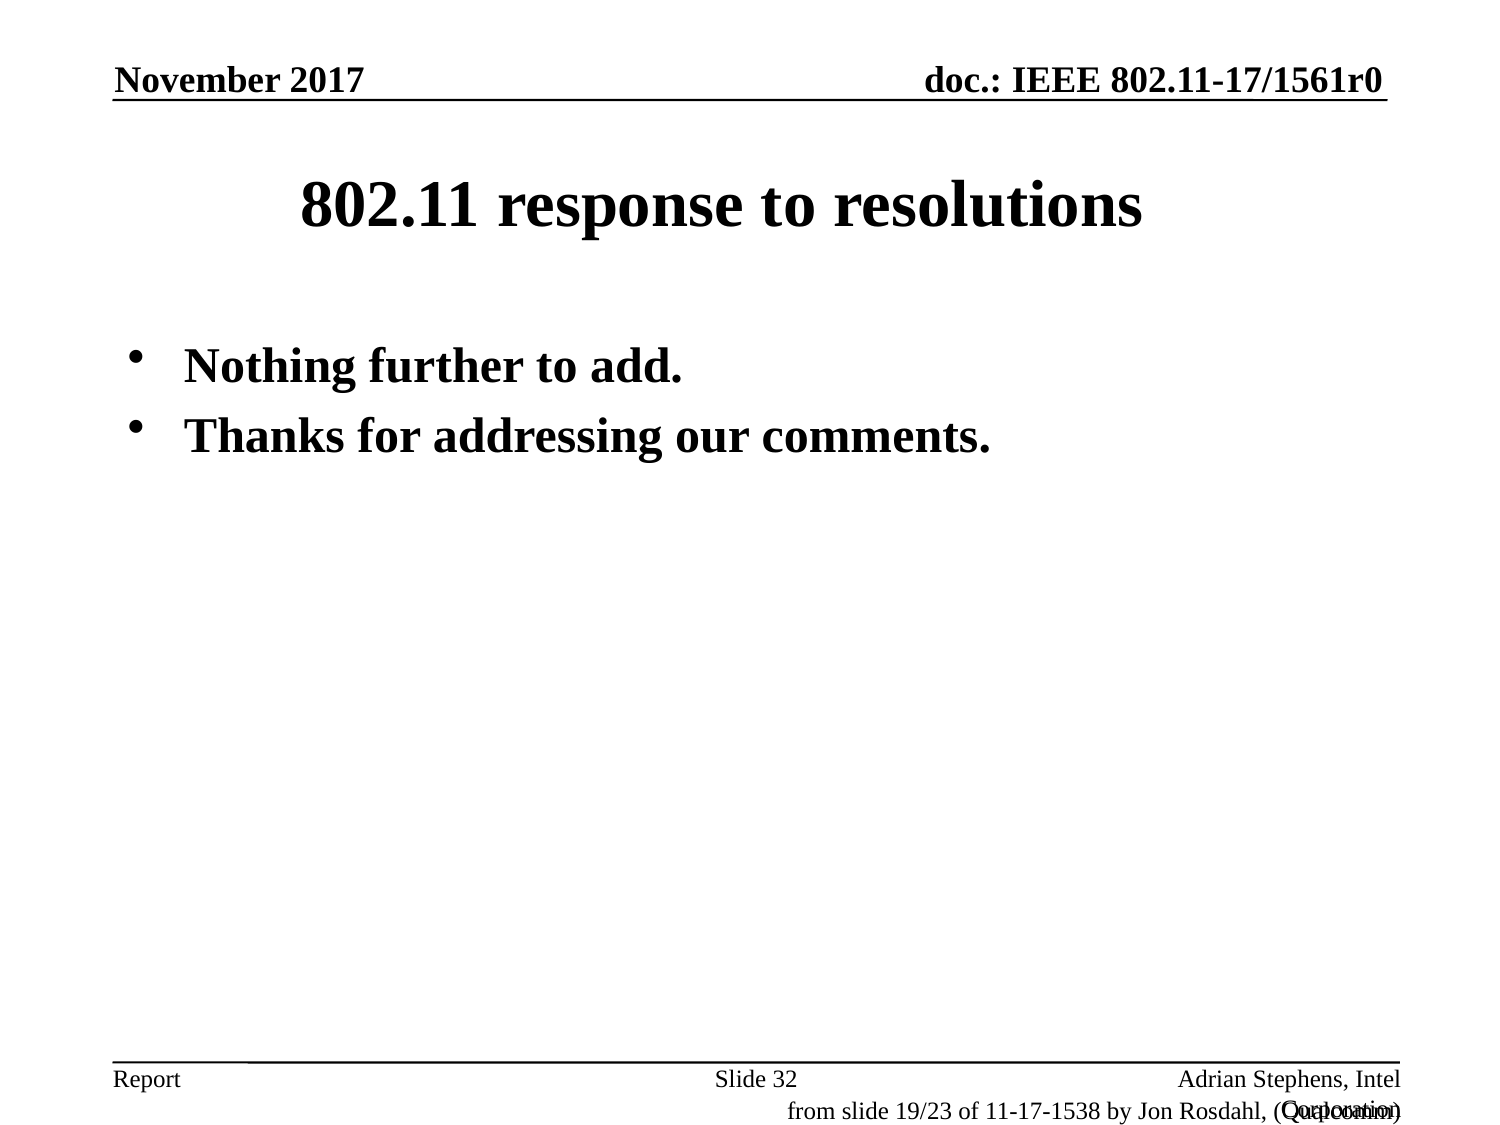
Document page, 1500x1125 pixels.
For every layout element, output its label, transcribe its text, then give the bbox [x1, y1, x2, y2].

title 802.11 response to resolutions [112, 112, 1388, 288]
slide_number Slide 32 [711, 1061, 801, 1093]
list Nothing further to add. Thanks for addressing our comments. [112, 324, 1388, 1000]
footer Adrian Stephens, Intel Corporation [1106, 1061, 1402, 1087]
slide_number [114, 54, 374, 101]
text_box from slide 19/23 of 11-17-1538 by Jon Rosdahl, (Qualcomm) [343, 1087, 1417, 1125]
